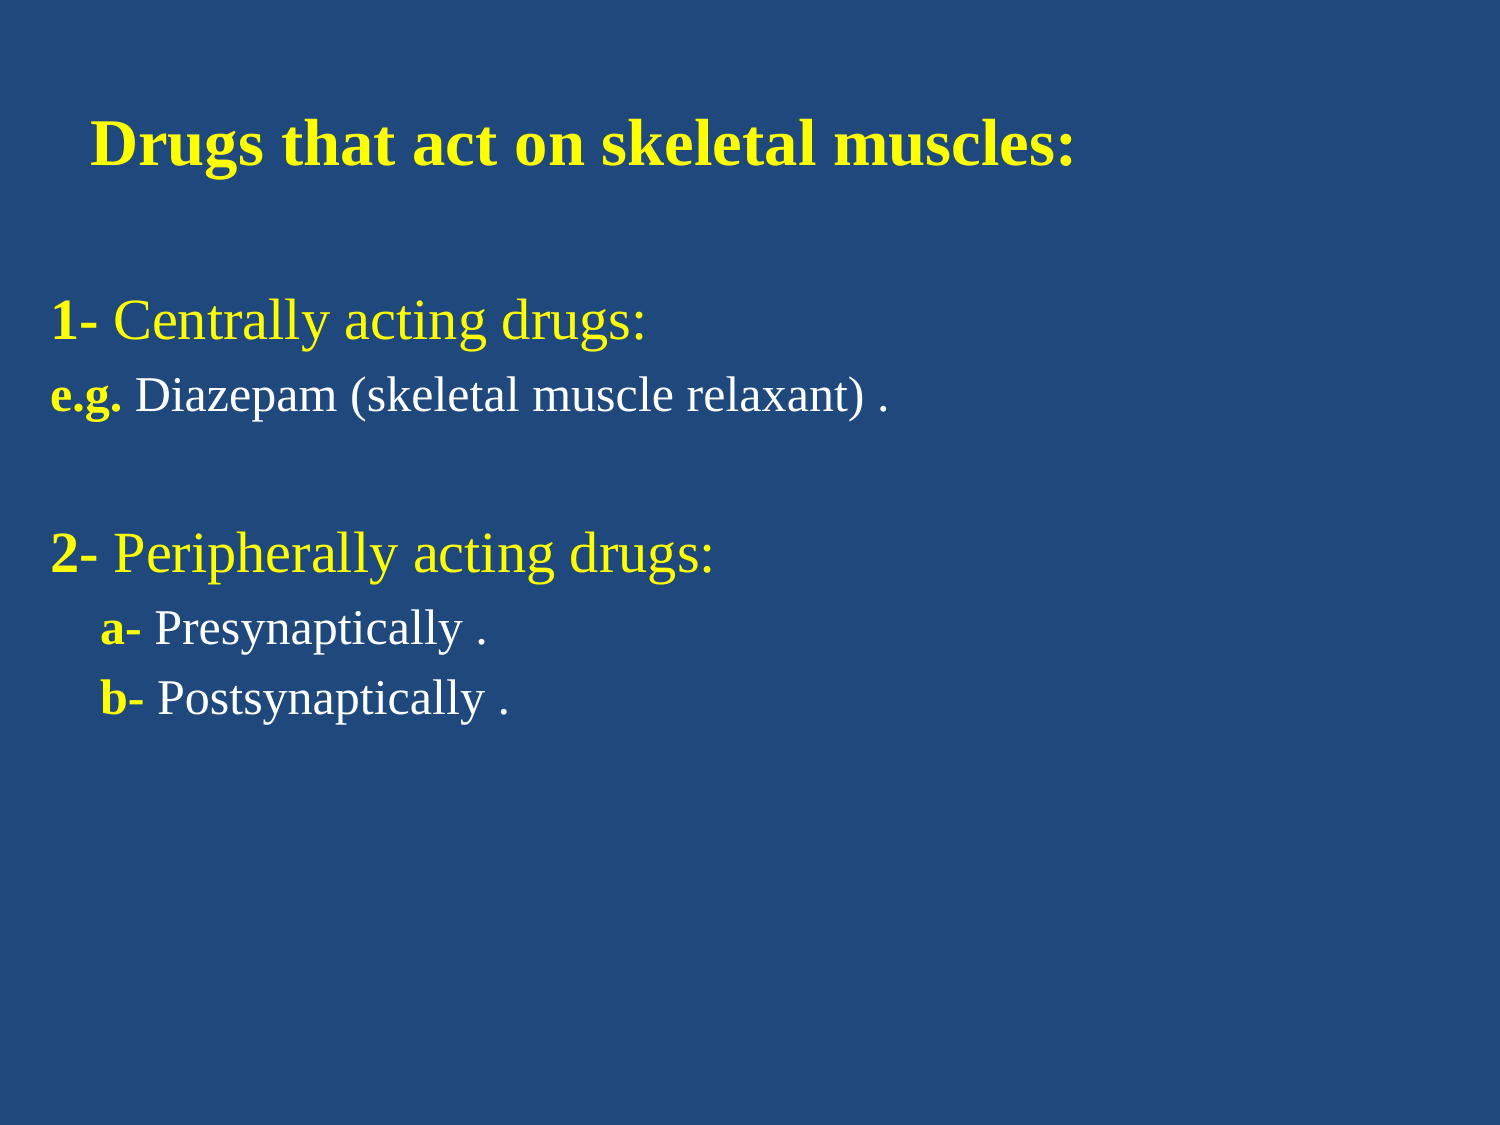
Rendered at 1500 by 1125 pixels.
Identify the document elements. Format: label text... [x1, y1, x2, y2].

title Drugs that act on skeletal muscles: [75, 45, 1425, 233]
list 1- Centrally acting drugs: e.g. Diazepam (skeletal muscle relaxant) . 2- Peripherally acting drugs: a- Presynaptically . b- Postsynaptically . [35, 274, 1465, 1067]
